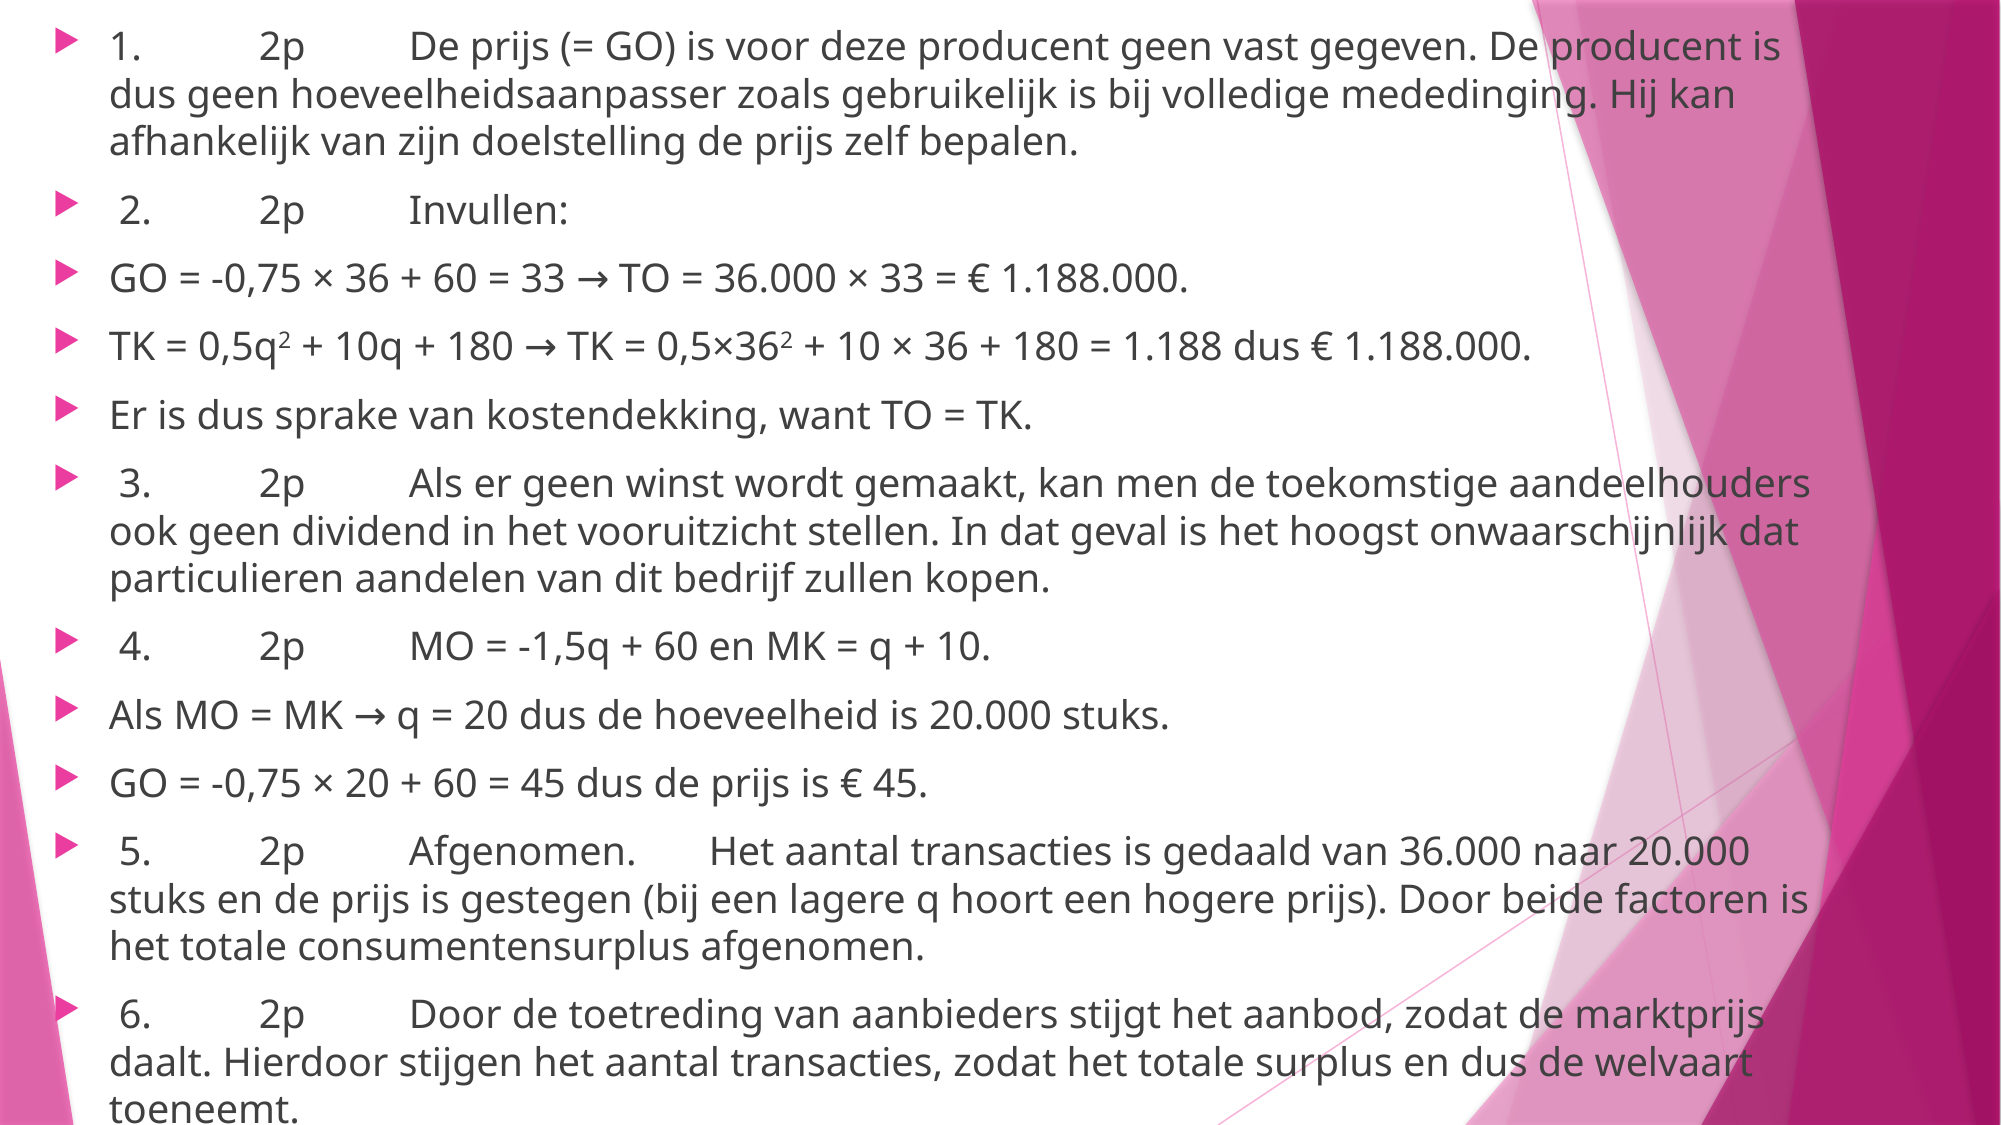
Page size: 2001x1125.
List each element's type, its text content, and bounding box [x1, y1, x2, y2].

list 1. 2p De prijs (= GO) is voor deze producent geen vast gegeven. De producent is dus geen hoeveelheidsaanpasser zoals gebruikelijk is bij volledige mededinging. Hij kan afhankelijk van zijn doelstelling de prijs zelf bepalen. 2. 2p Invullen: GO = -0,75 × 36 + 60 = 33 → TO = 36.000 × 33 = € 1.188.000. TK = 0,5q2 + 10q + 180 → TK = 0,5×362 + 10 × 36 + 180 = 1.188 dus € 1.188.000. Er is dus sprake van kostendekking, want TO = TK. 3. 2p Als er geen winst wordt gemaakt, kan men de toekomstige aandeelhouders ook geen dividend in het vooruitzicht stellen. In dat geval is het hoogst onwaarschijnlijk dat particulieren aandelen van dit bedrijf zullen kopen. 4. 2p MO = -1,5q + 60 en MK = q + 10. Als MO = MK → q = 20 dus de hoeveelheid is 20.000 stuks. GO = -0,75 × 20 + 60 = 45 dus de prijs is € 45. 5. 2p Afgenomen. Het aantal transacties is gedaald van 36.000 naar 20.000 stuks en de prijs is gestegen (bij een lagere q hoort een hogere prijs). Door beide factoren is het totale consumentensurplus afgenomen. 6. 2p Door de toetreding van aanbieders stijgt het aanbod, zodat de marktprijs daalt. Hierdoor stijgen het aantal transacties, zodat het totale surplus en dus de welvaart toeneemt. [37, 13, 1830, 992]
